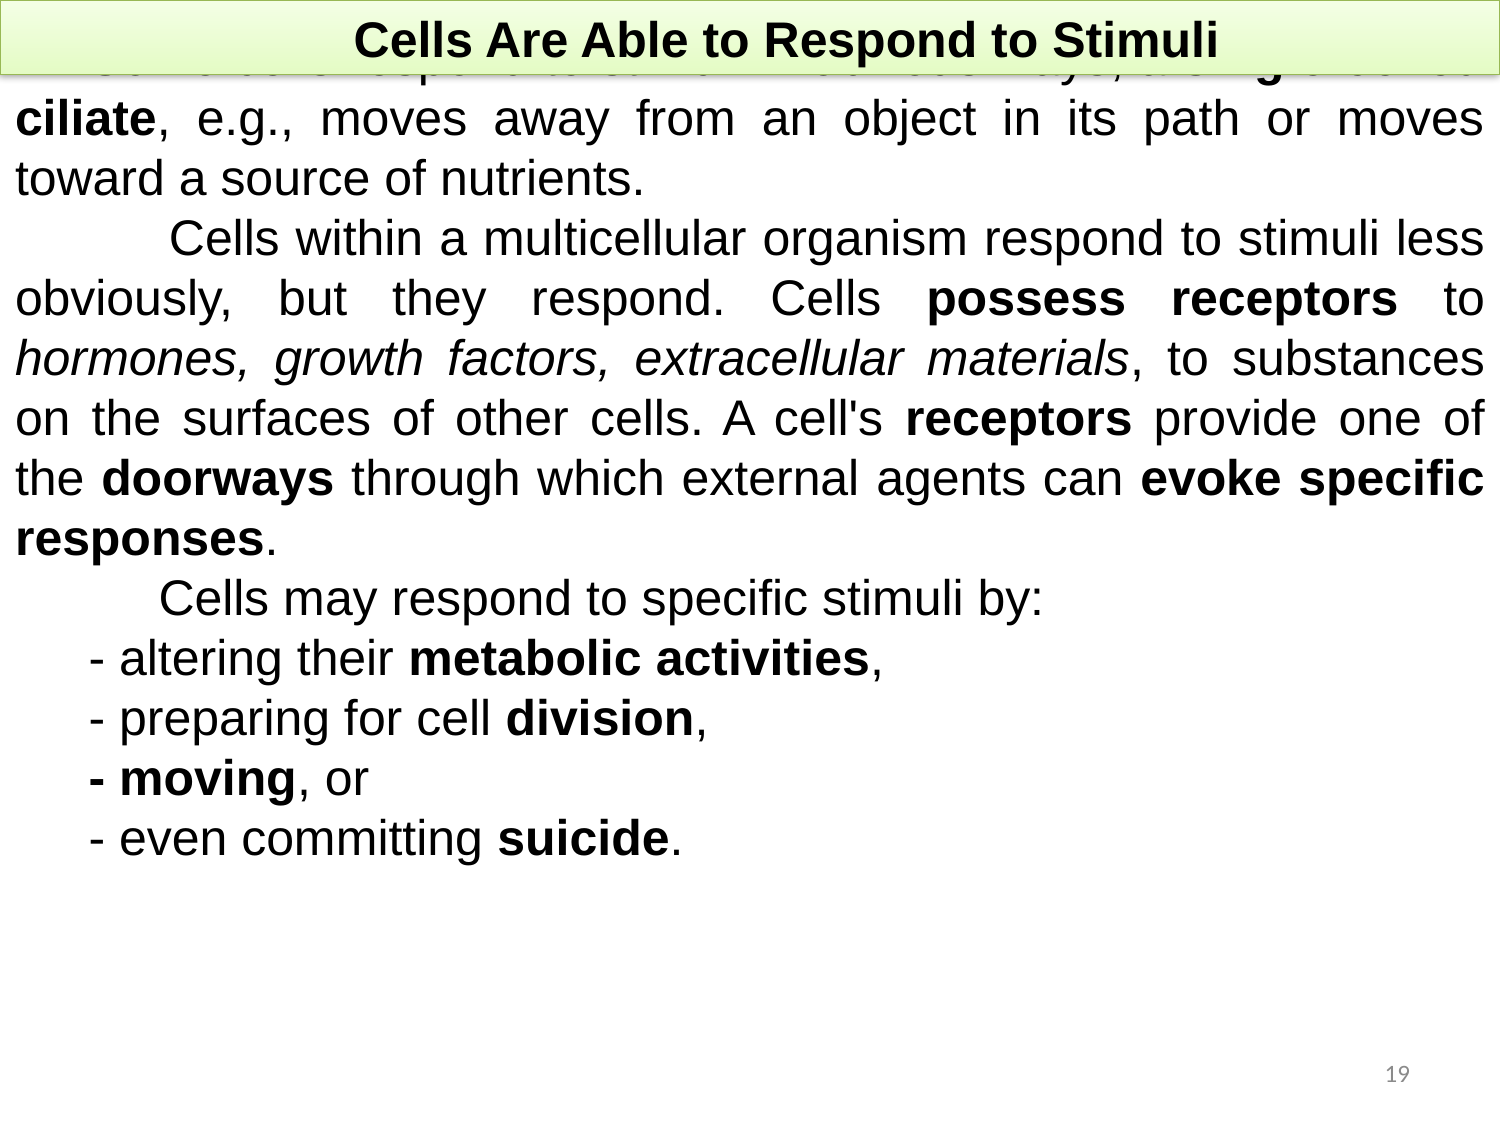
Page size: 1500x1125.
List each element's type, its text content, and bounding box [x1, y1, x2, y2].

text_box Cells Are Able to Respond to Stimuli [0, 0, 1500, 75]
slide_number 19 [1074, 1042, 1425, 1103]
text_box Some cells respond to stimuli in obvious ways; a single-celled ciliate, e.g., moves away from an object in its path or moves toward a source of nutrients. Cells within a multicellular organism respond to stimuli less obviously, but they respond. Cells possess receptors to hormones, growth factors, extracellular materials, to substances on the surfaces of other cells. A cell's receptors provide one of the doorways through which external agents can evoke specific responses. Cells may respond to specific stimuli by: - altering their metabolic activities, - preparing for cell division, - moving, or - even committing suicide. [0, 81, 1500, 873]
